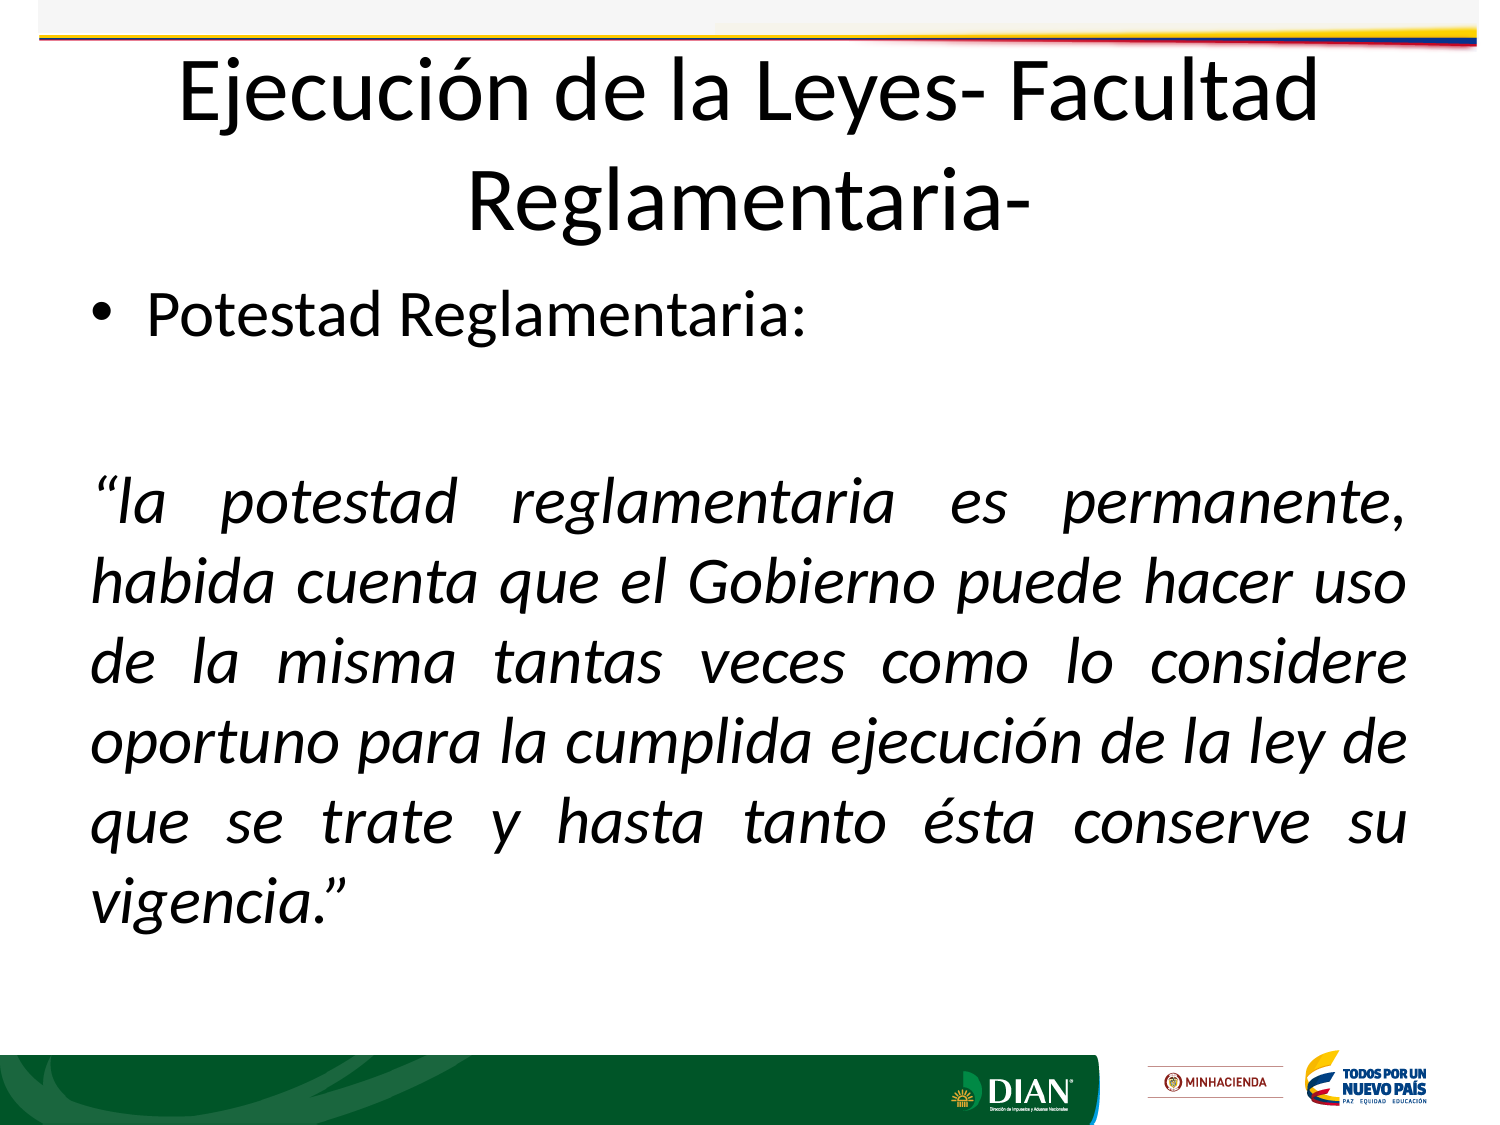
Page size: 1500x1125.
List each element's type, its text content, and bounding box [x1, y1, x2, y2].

title Ejecución de la Leyes- Facultad Reglamentaria- [75, 45, 1425, 233]
picture [0, 0, 1500, 1125]
list Potestad Reglamentaria: “la potestad reglamentaria es permanente, habida cuenta que el Gobierno puede hacer uso de la misma tantas veces como lo considere oportuno para la cumplida ejecución de la ley de que se trate y hasta tanto ésta conserve su vigencia.” [75, 262, 1425, 1005]
